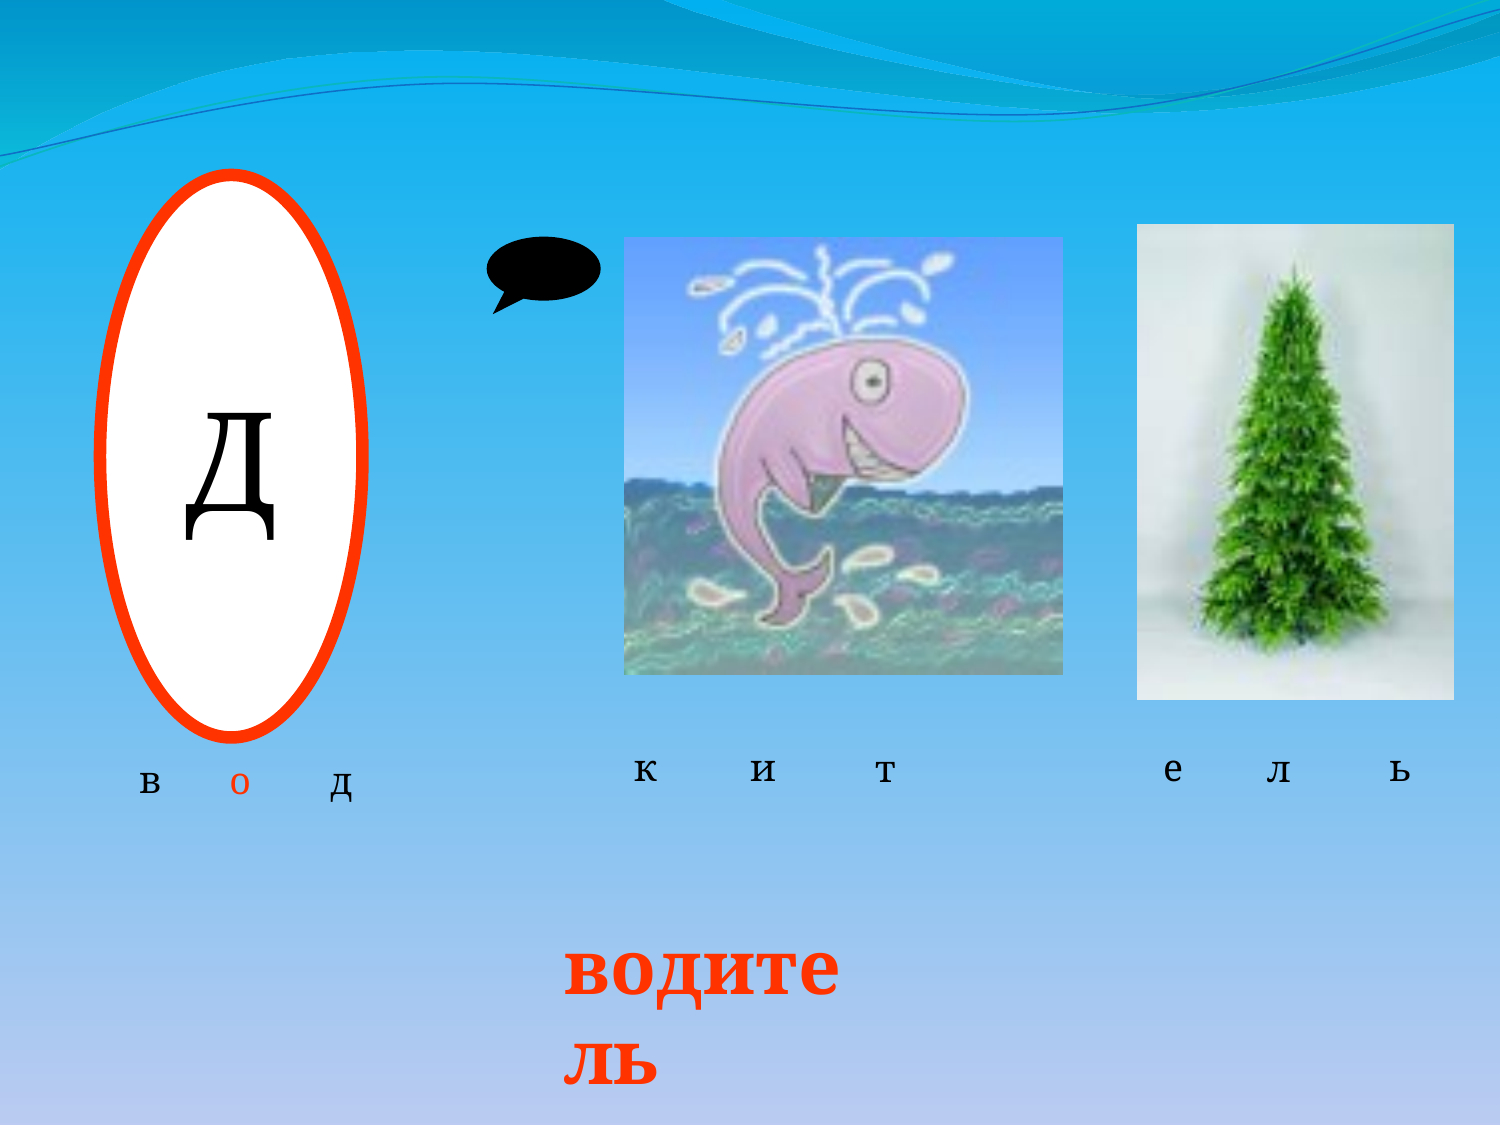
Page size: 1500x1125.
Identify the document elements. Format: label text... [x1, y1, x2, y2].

text_box Д [99, 174, 363, 738]
text_box д [315, 749, 368, 810]
picture [1137, 224, 1454, 701]
text_box л [1252, 737, 1306, 798]
picture [624, 237, 1063, 676]
text_box и [735, 736, 791, 797]
text_box ь [1374, 736, 1427, 797]
text_box е [1148, 736, 1198, 797]
text_box в [124, 748, 177, 809]
text_box водитель [549, 912, 886, 1108]
text_box к [619, 736, 673, 797]
text_box т [860, 737, 911, 798]
text_box о [214, 749, 267, 810]
text_box [487, 237, 600, 313]
